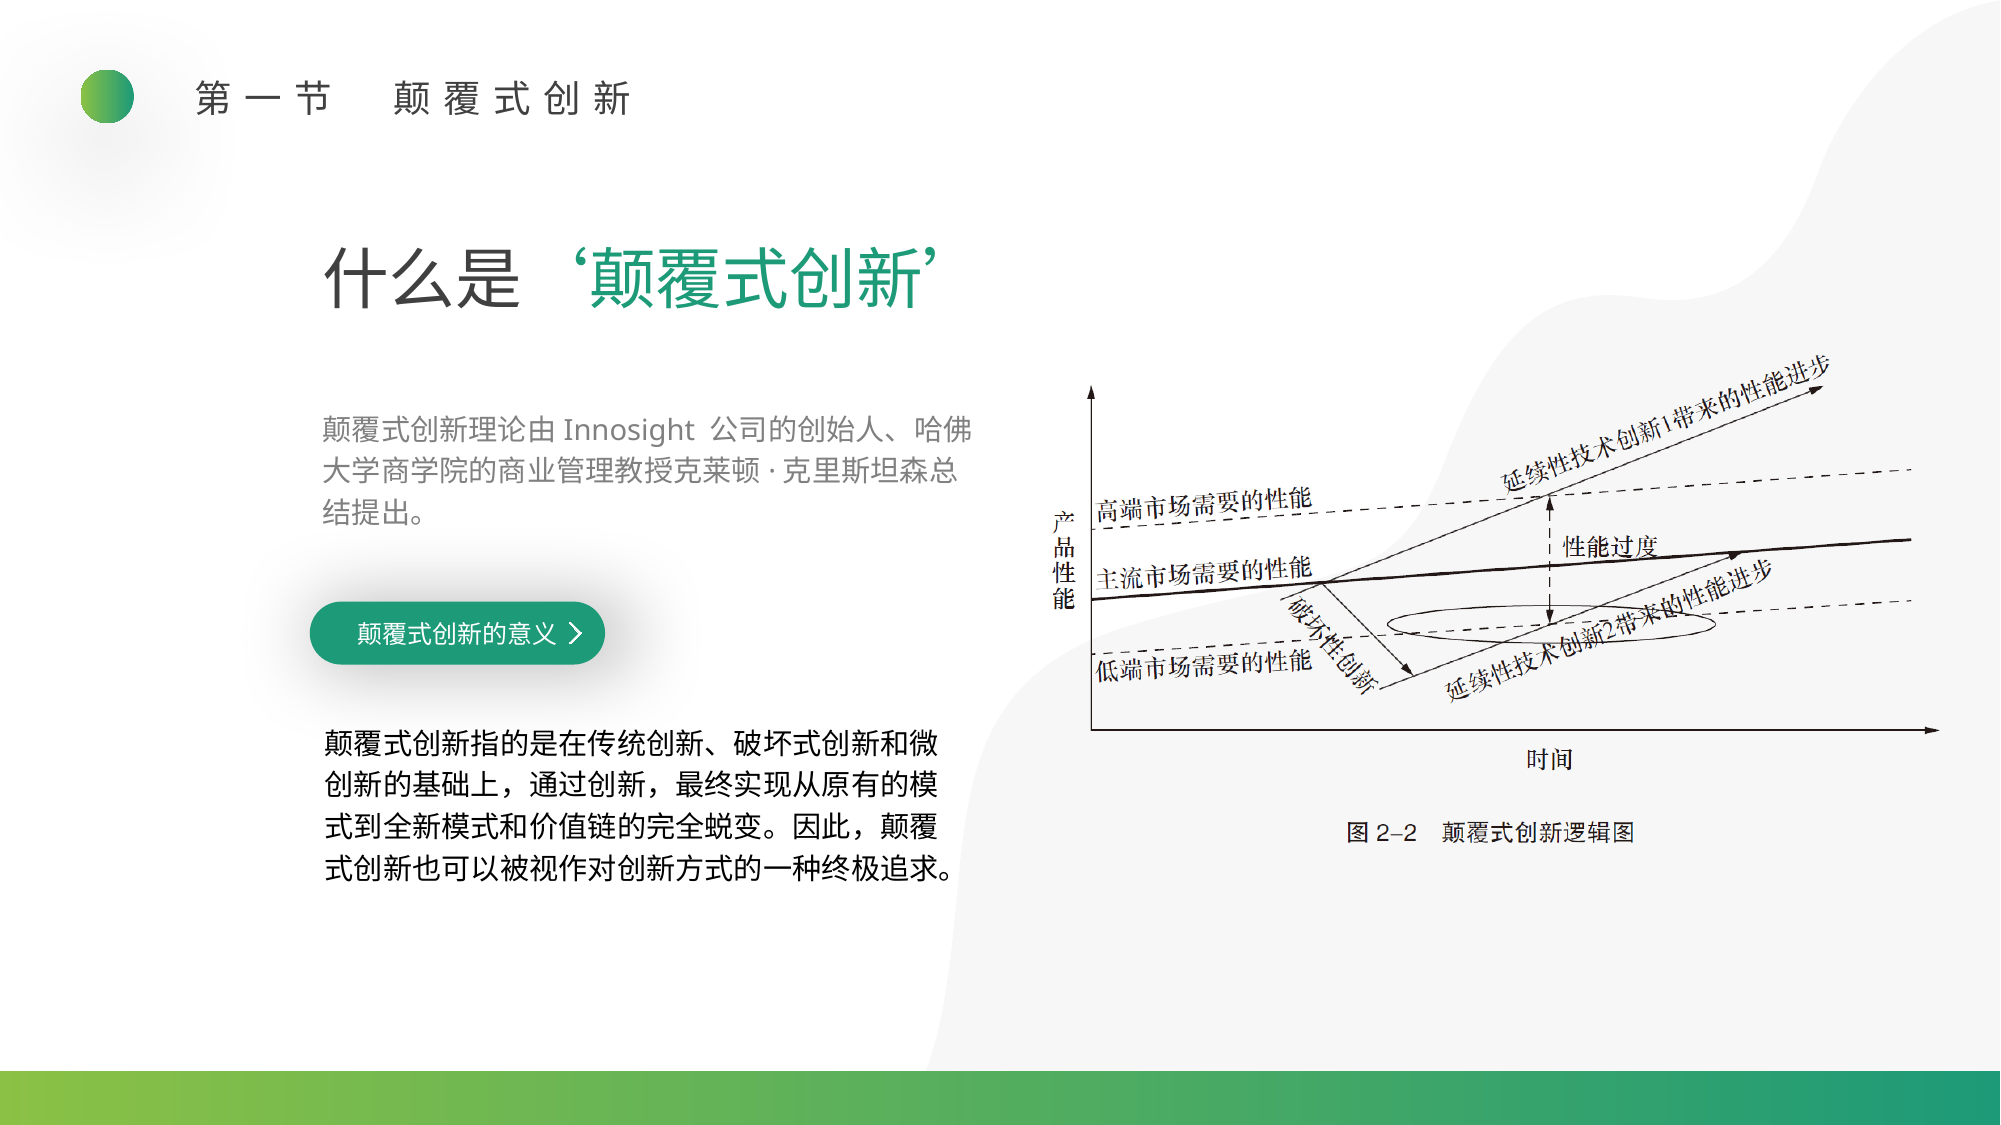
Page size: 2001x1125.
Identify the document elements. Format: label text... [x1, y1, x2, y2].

text_box 颠覆式创新理论由Innosight 公司的创始人、哈佛大学商学院的商业管理教授克莱顿·克里斯坦森总结提出。 [307, 396, 1000, 537]
text_box 第一节 颠覆式创新 [179, 67, 867, 128]
picture [1022, 318, 1985, 853]
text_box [309, 601, 606, 665]
text_box 颠覆式创新指的是在传统创新、破坏式创新和微创新的基础上，通过创新，最终实现从原有的模式到全新模式和价值链的完全蜕变。因此，颠覆式创新也可以被视作对创新方式的一种终极追求。 [309, 710, 967, 893]
text_box 什么是‘颠覆式创新’ [307, 229, 1005, 325]
